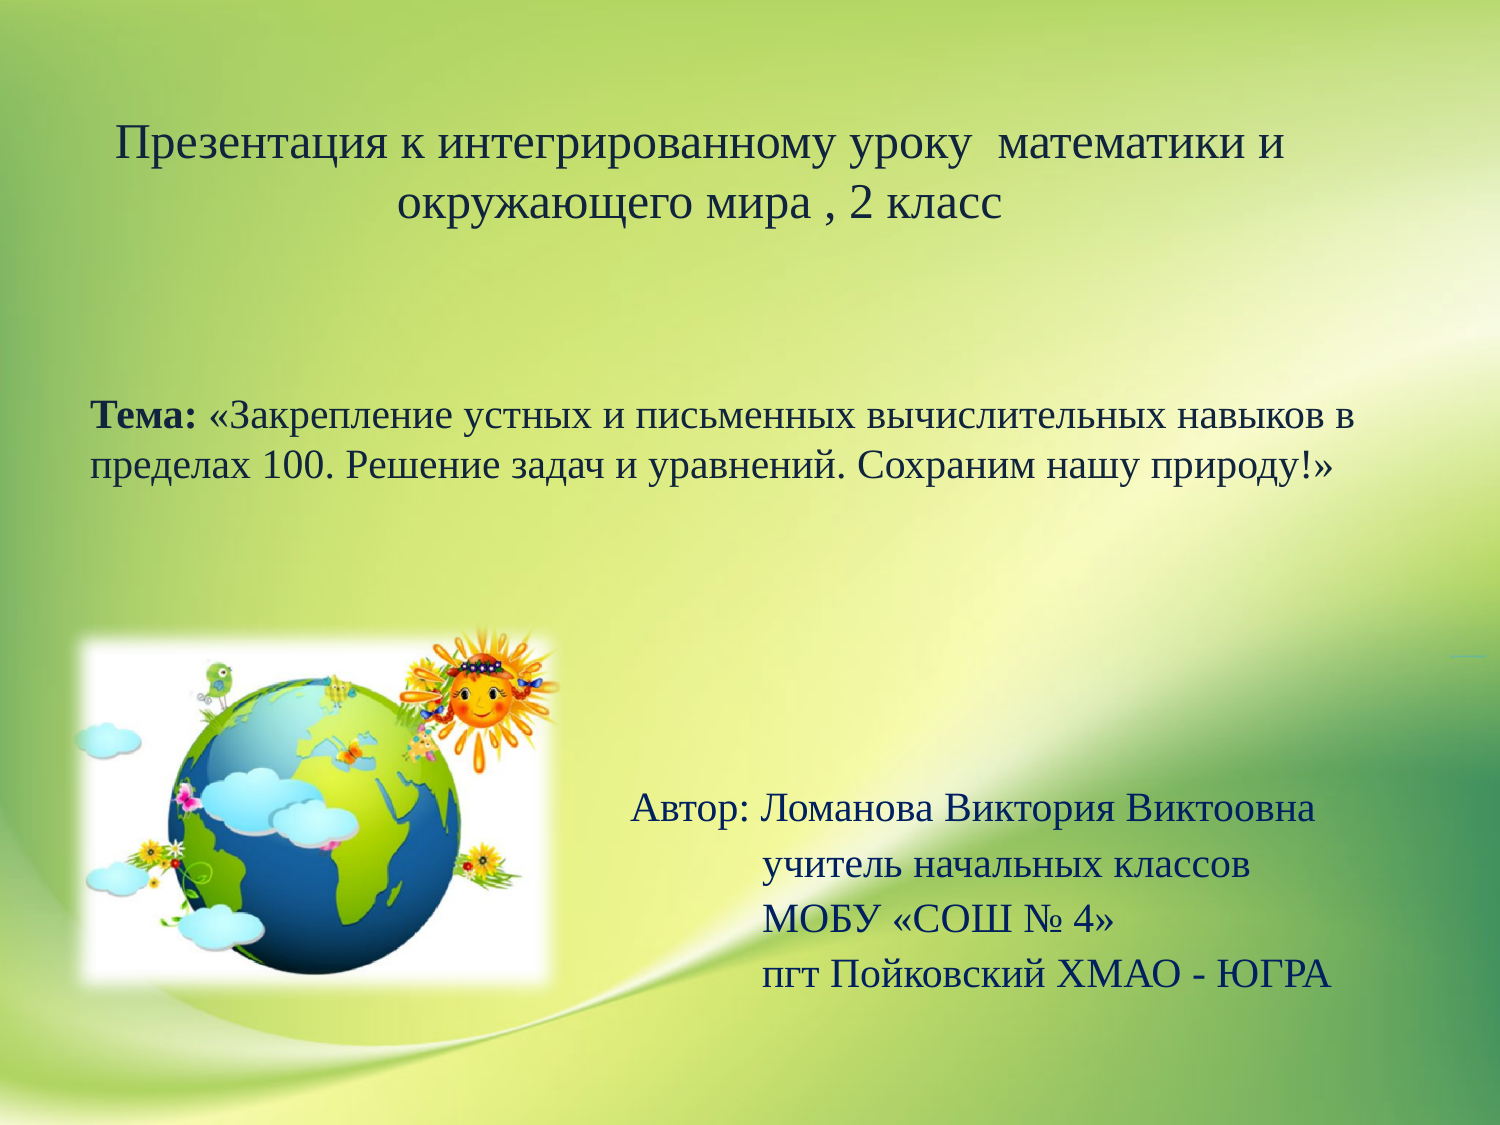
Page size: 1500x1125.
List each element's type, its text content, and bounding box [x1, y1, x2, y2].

list Тема: «Закрепление устных и письменных вычислительных навыков в пределах 100. Решение задач и уравнений. Сохраним нашу природу!» Автор: Ломанова Виктория Виктоовна учитель начальных классов МОБУ «СОШ № 4» пгт Пойковский ХМАО - ЮГРА [75, 262, 1425, 1005]
title Презентация к интегрированному уроку математики и окружающего мира , 2 класс [24, 75, 1375, 263]
text_box [0, 0, 1500, 1125]
picture [62, 620, 568, 1004]
